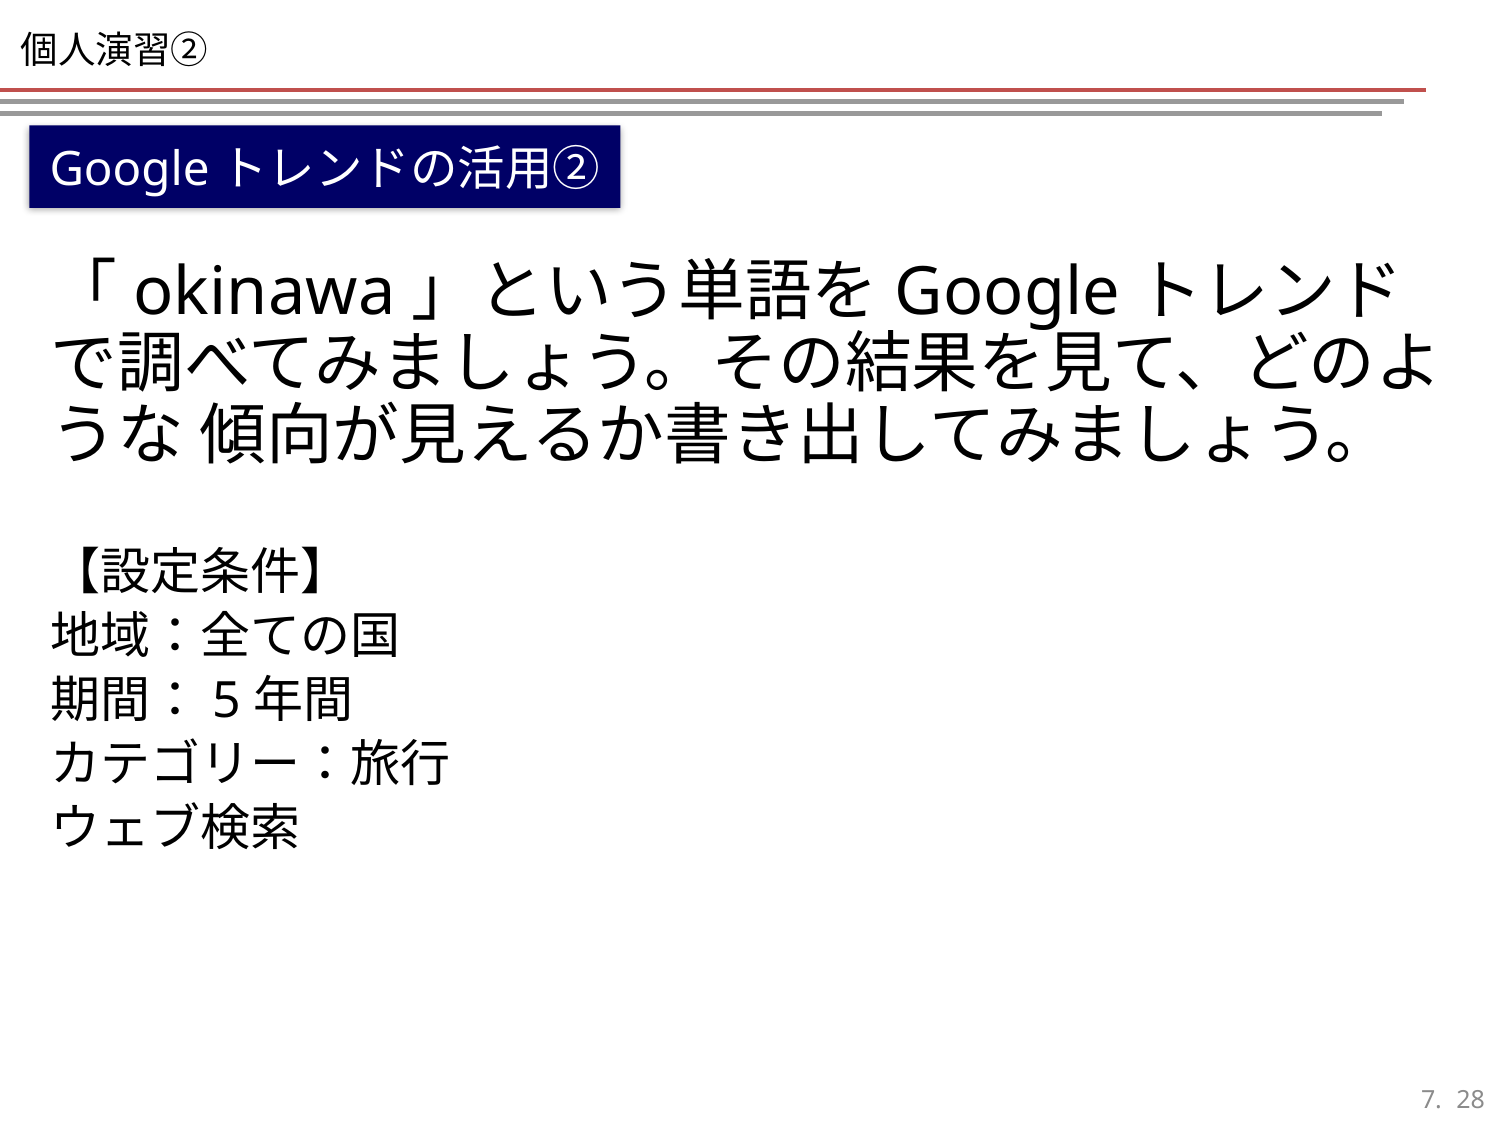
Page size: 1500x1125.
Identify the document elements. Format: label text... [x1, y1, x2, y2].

slide_number 27 [1381, 1065, 1500, 1125]
text_box 「okinawa」という単語をGoogleトレンドで調べてみましょう。その結果を見て、どのような 傾向が見えるか書き出してみましょう。 【設定条件】 地域：全ての国 期間：5年間 カテゴリー：旅行 ウェブ検索 [34, 247, 1466, 978]
title 個人演習② [5, 18, 1424, 79]
text_box Googleトレンドの活用② [29, 125, 621, 208]
